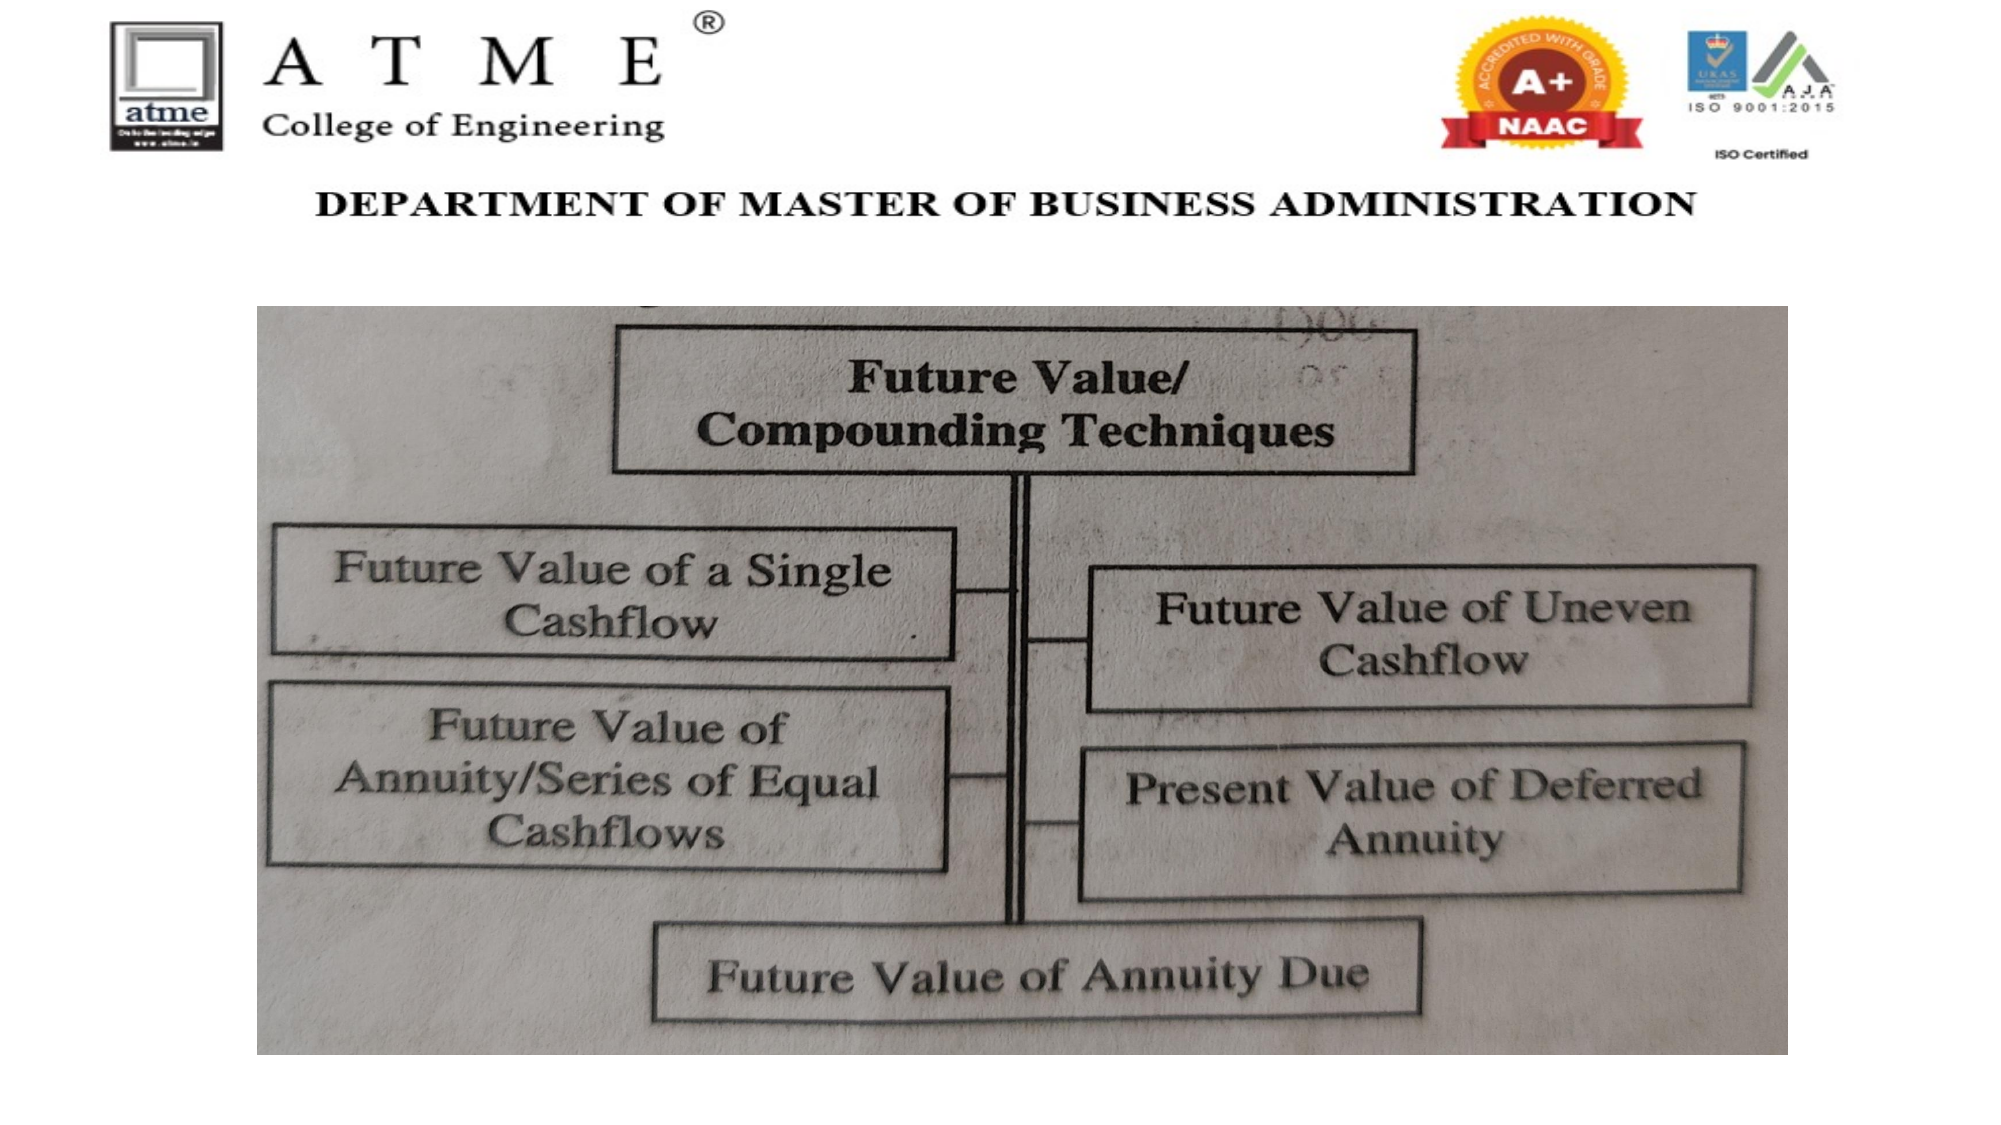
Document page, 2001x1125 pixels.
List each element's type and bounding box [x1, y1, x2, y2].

picture [100, 9, 1900, 224]
list [257, 306, 1788, 1055]
